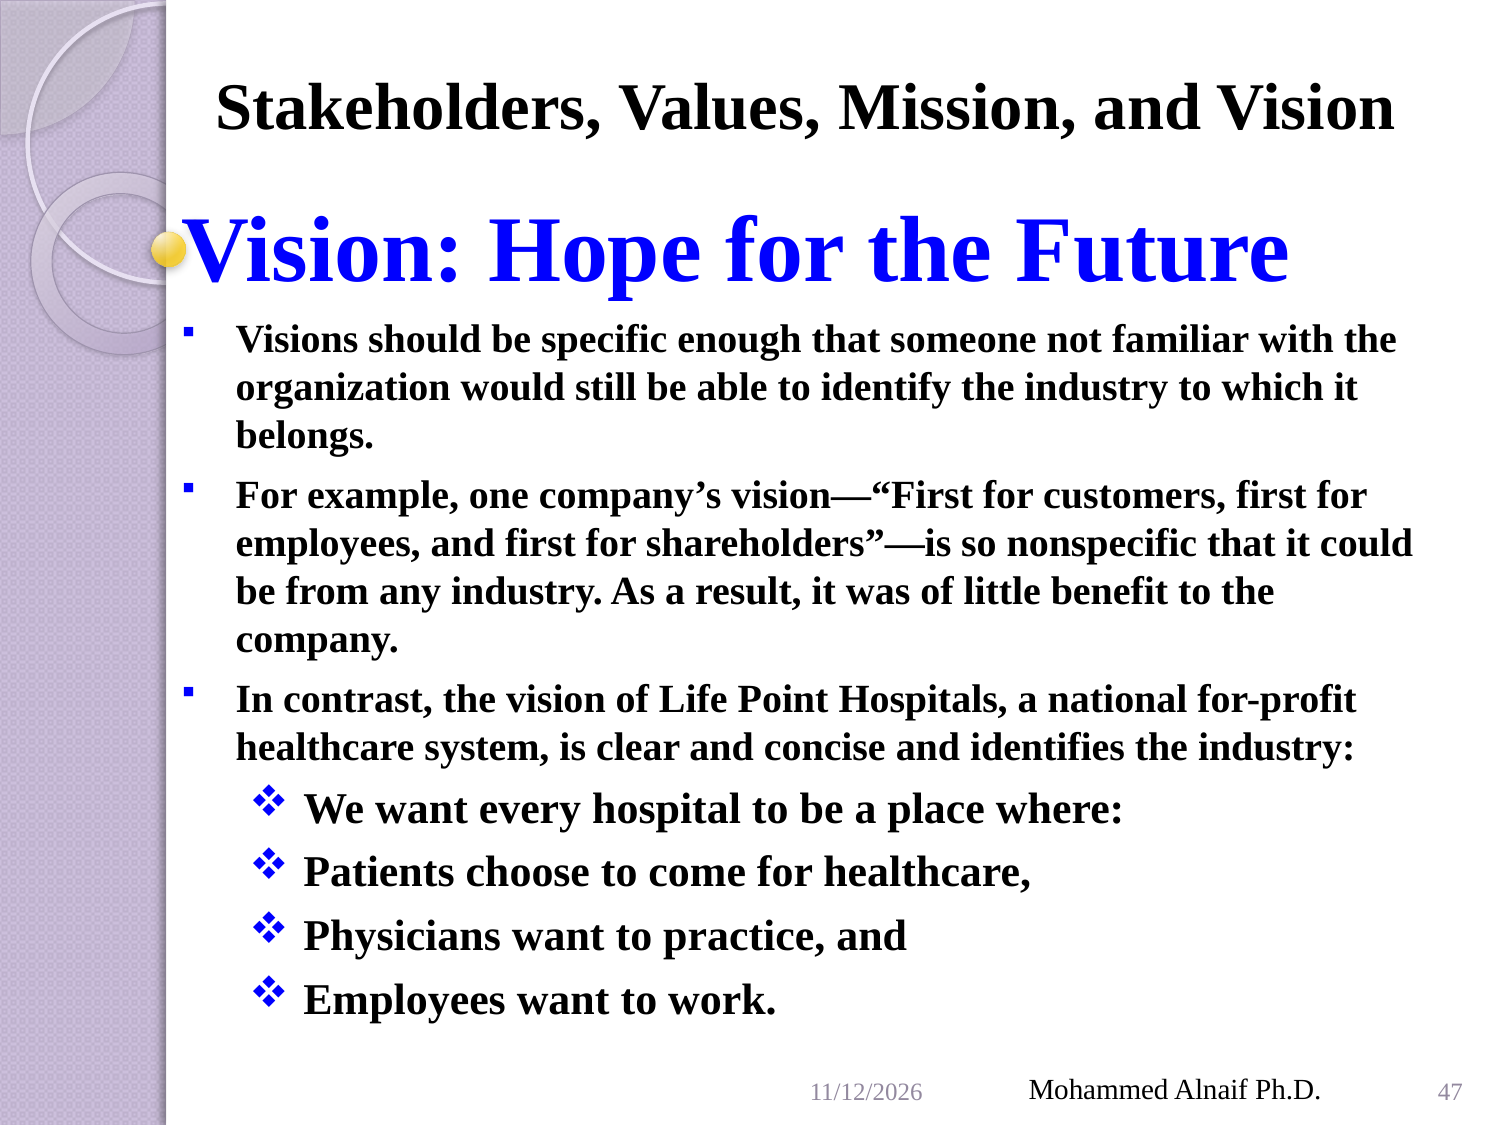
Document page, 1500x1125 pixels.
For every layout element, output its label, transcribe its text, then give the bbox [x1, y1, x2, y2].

title Stakeholders, Values, Mission, and Vision [162, 37, 1450, 150]
subtitle Vision: Hope for the Future Visions should be specific enough that someone not familiar with the organization would still be able to identify the industry to which it belongs. For example, one company’s vision—“First for customers, first for employees, and first for shareholders”—is so nonspecific that it could be from any industry. As a result, it was of little benefit to the company. In contrast, the vision of Life Point Hospitals, a national for-profit healthcare system, is clear and concise and identifies the industry: We want every hospital to be a place where: Patients choose to come for healthcare, Physicians want to practice, and Employees want to work. [162, 187, 1450, 1038]
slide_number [587, 1038, 937, 1113]
footer Mohammed Alnaif Ph.D. [937, 1038, 1413, 1113]
slide_number 47 [1413, 1034, 1488, 1113]
